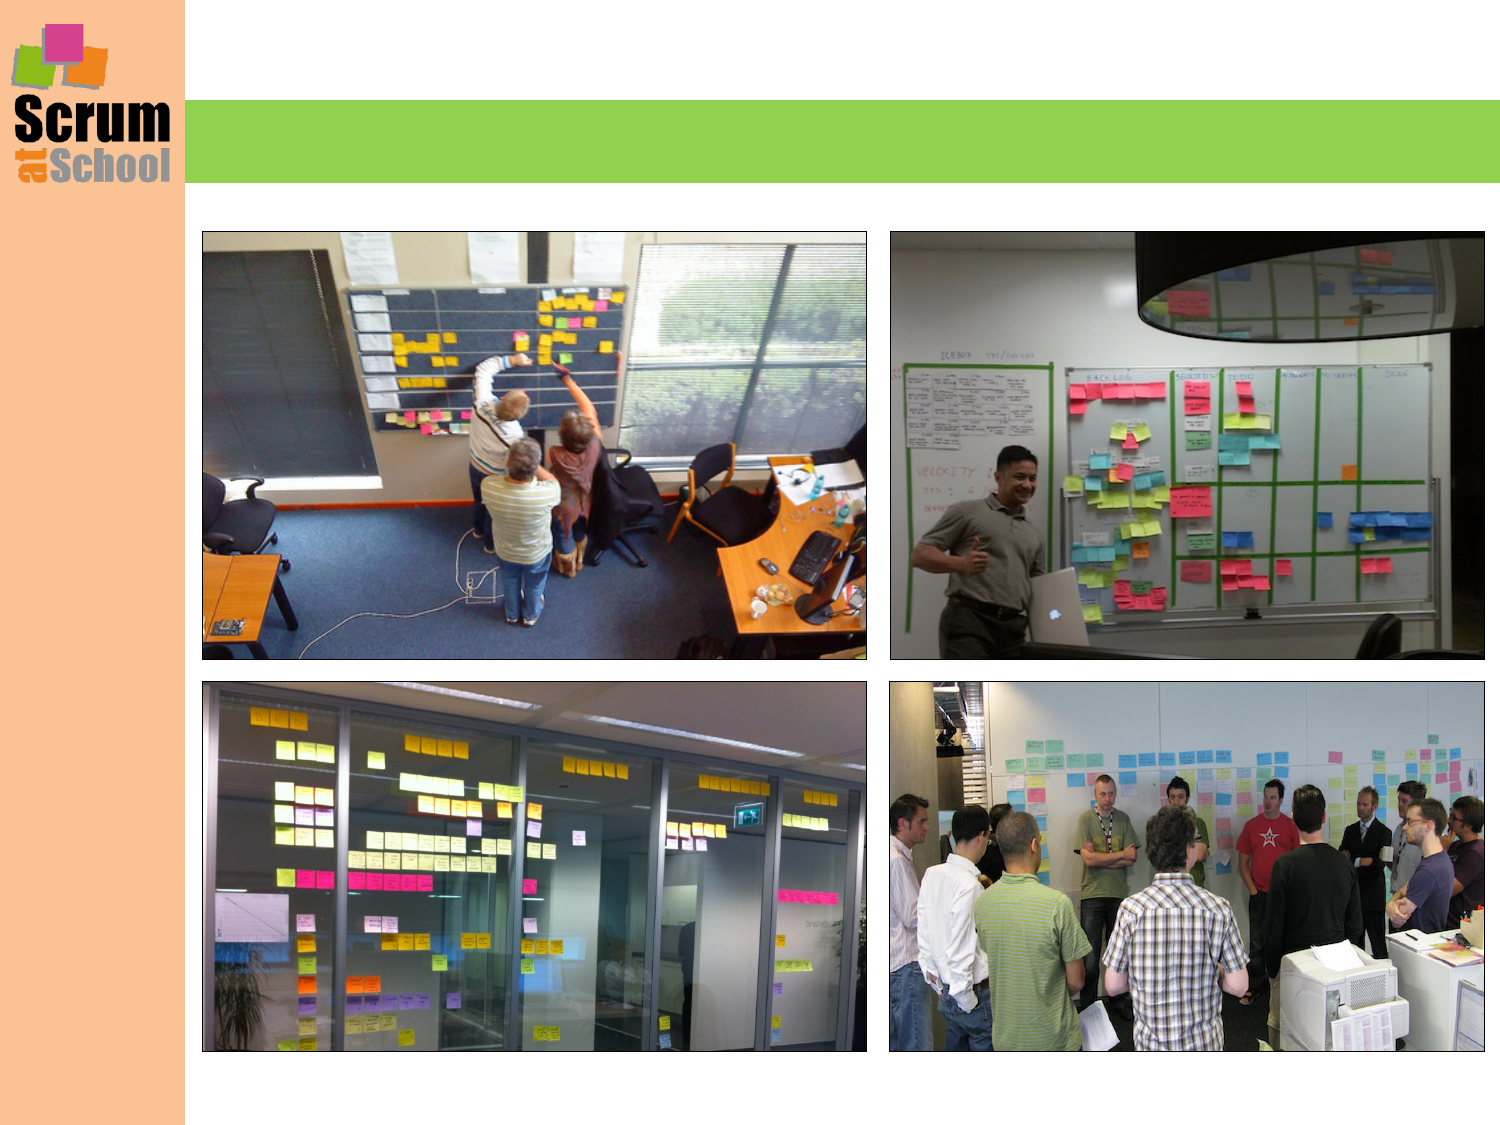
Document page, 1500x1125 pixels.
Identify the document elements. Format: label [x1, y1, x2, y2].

picture [201, 681, 868, 1052]
text_box [0, 0, 1500, 1125]
picture [890, 231, 1485, 660]
picture [202, 231, 868, 660]
picture [888, 681, 1485, 1052]
